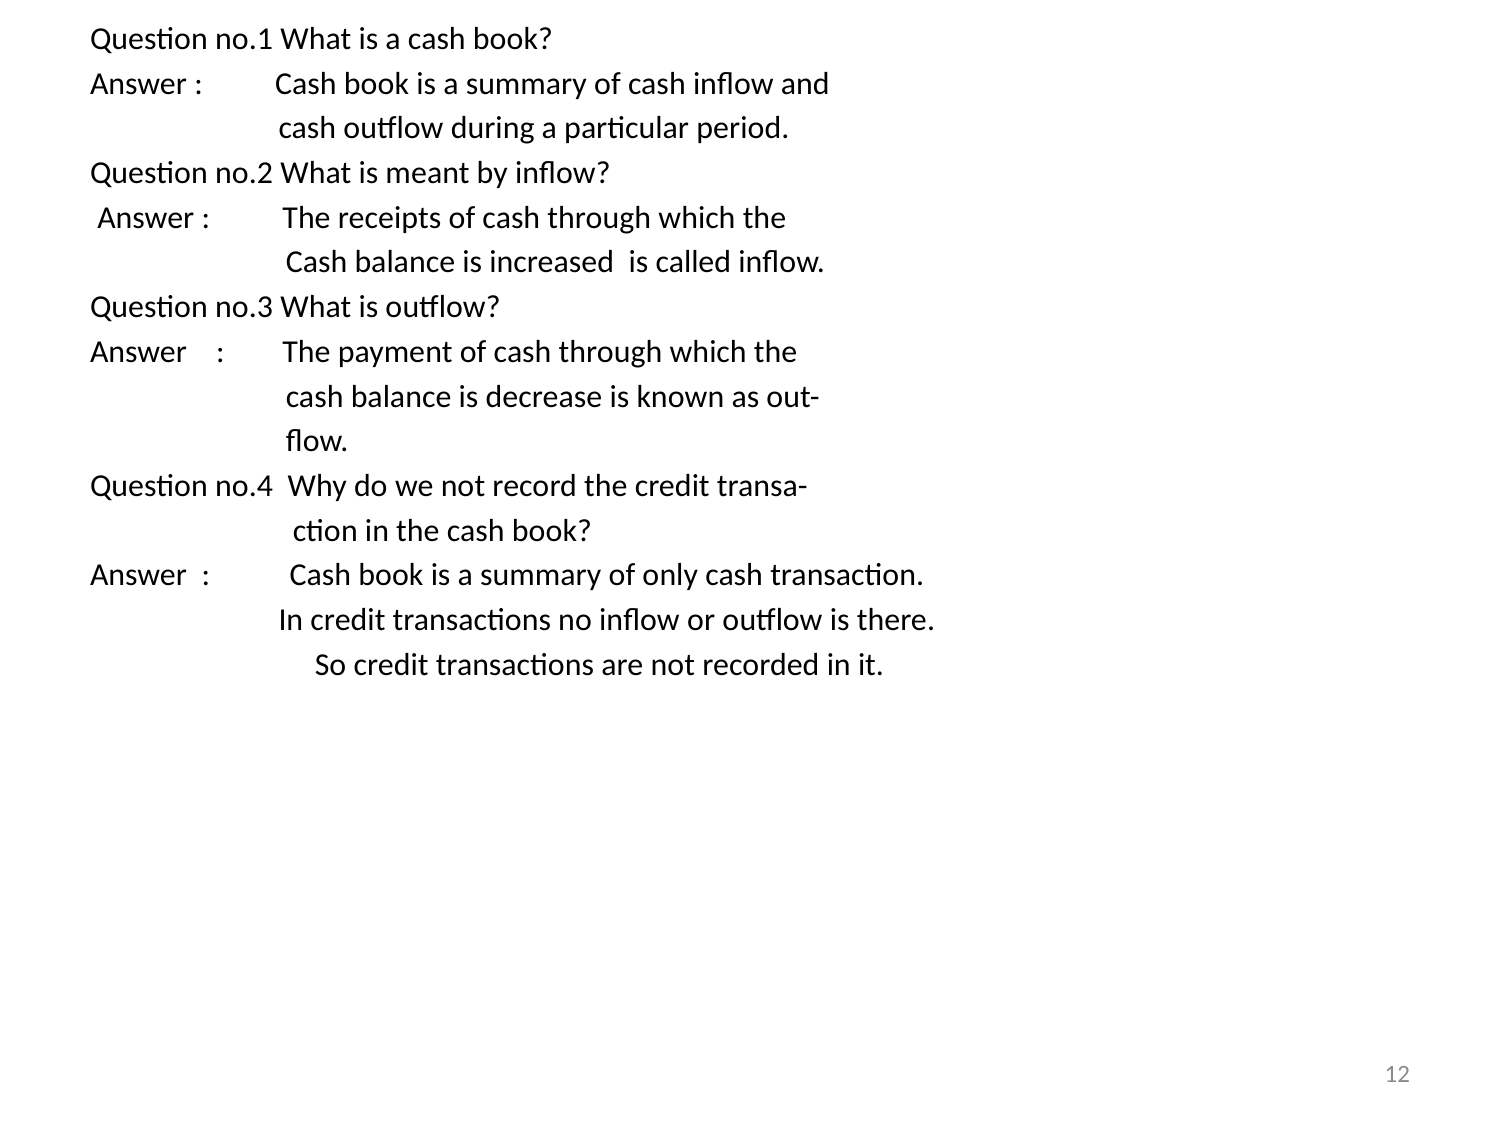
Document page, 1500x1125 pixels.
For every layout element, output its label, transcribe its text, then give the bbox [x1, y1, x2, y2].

list Question no.1 What is a cash book? Answer : Cash book is a summary of cash inflow and cash outflow during a particular period. Question no.2 What is meant by inflow? Answer : The receipts of cash through which the Cash balance is increased is called inflow. Question no.3 What is outflow? Answer : The payment of cash through which the cash balance is decrease is known as out- flow. Question no.4 Why do we not record the credit transa- ction in the cash book? Answer : Cash book is a summary of only cash transaction. In credit transactions no inflow or outflow is there. So credit transactions are not recorded in it. [75, 9, 1425, 1100]
slide_number 12 [1074, 1042, 1425, 1103]
